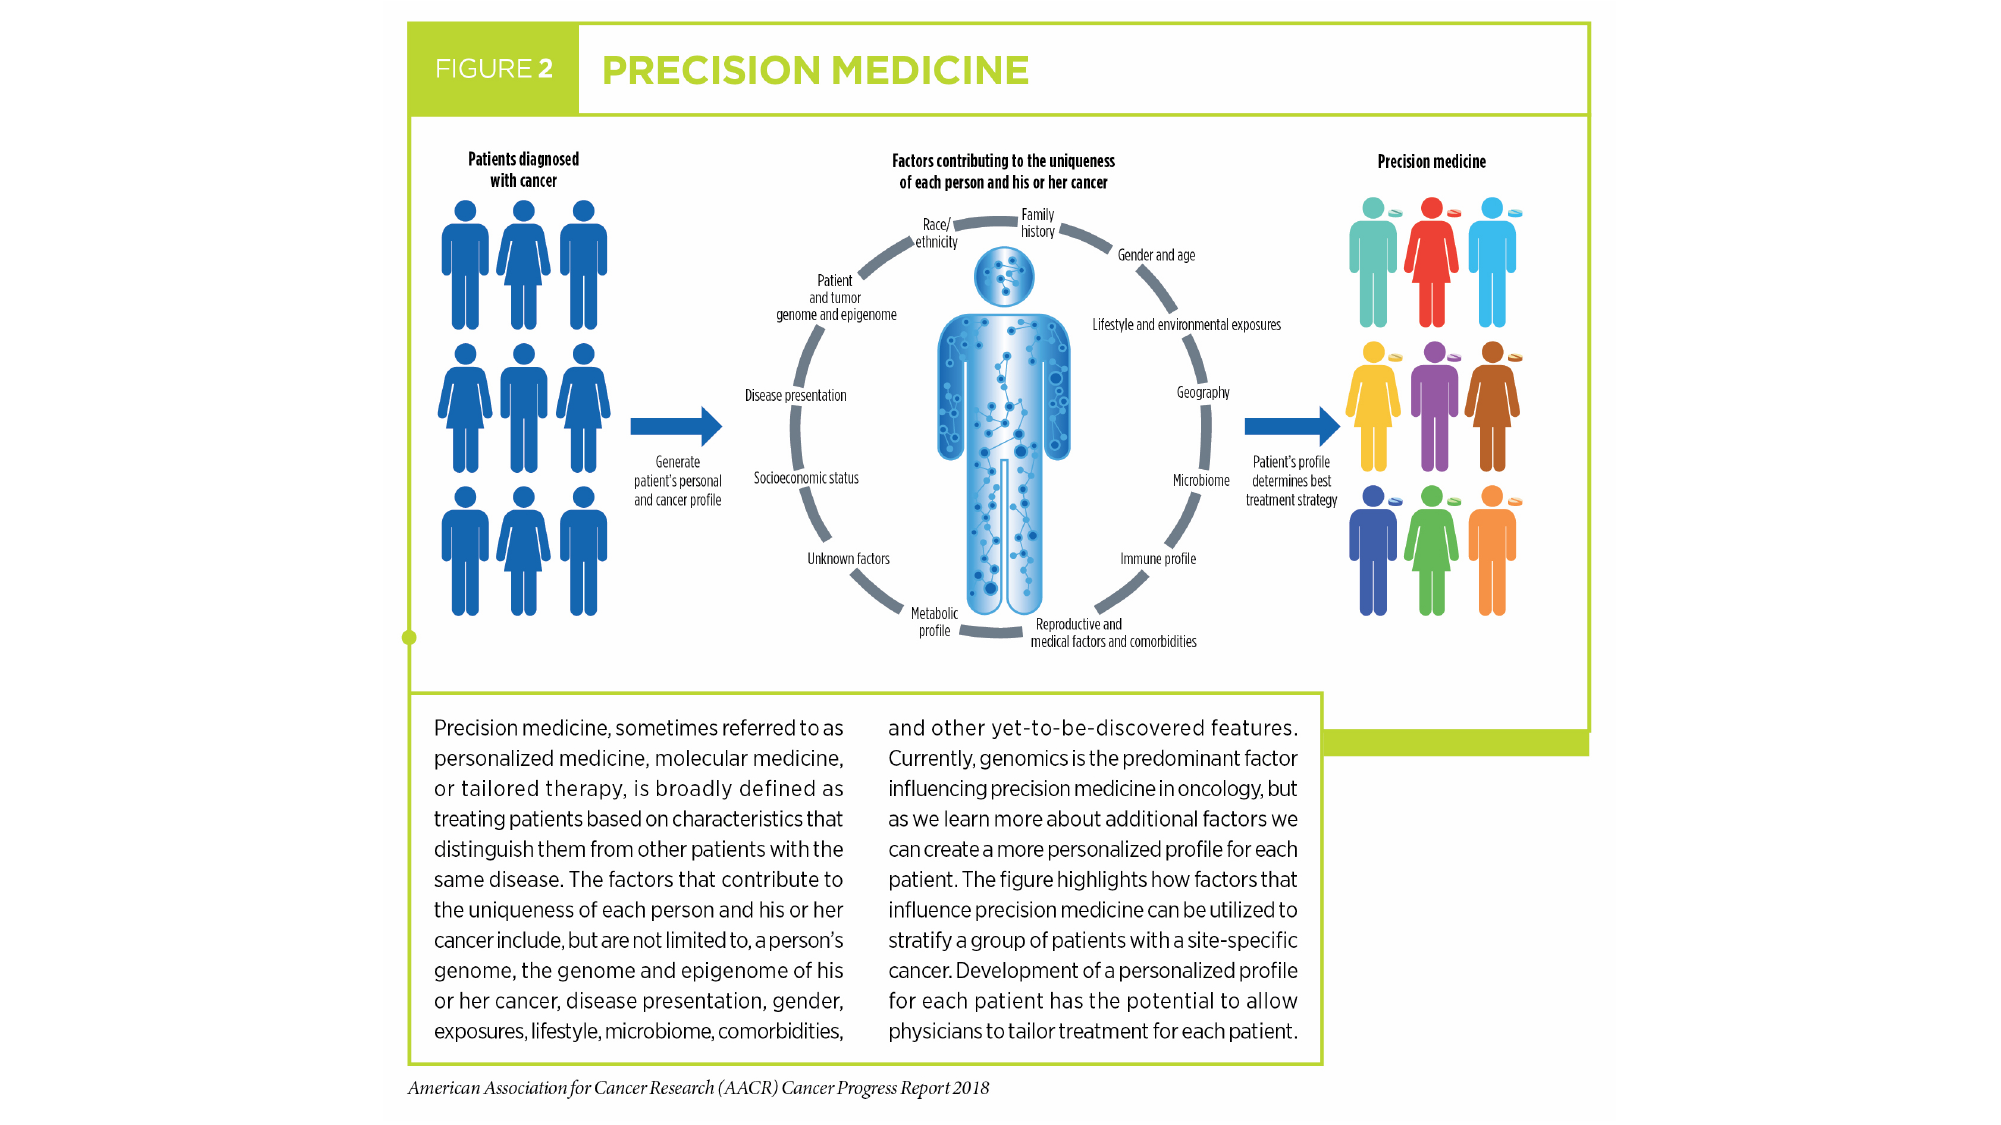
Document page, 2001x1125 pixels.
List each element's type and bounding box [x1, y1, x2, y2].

picture [383, 0, 1616, 1121]
